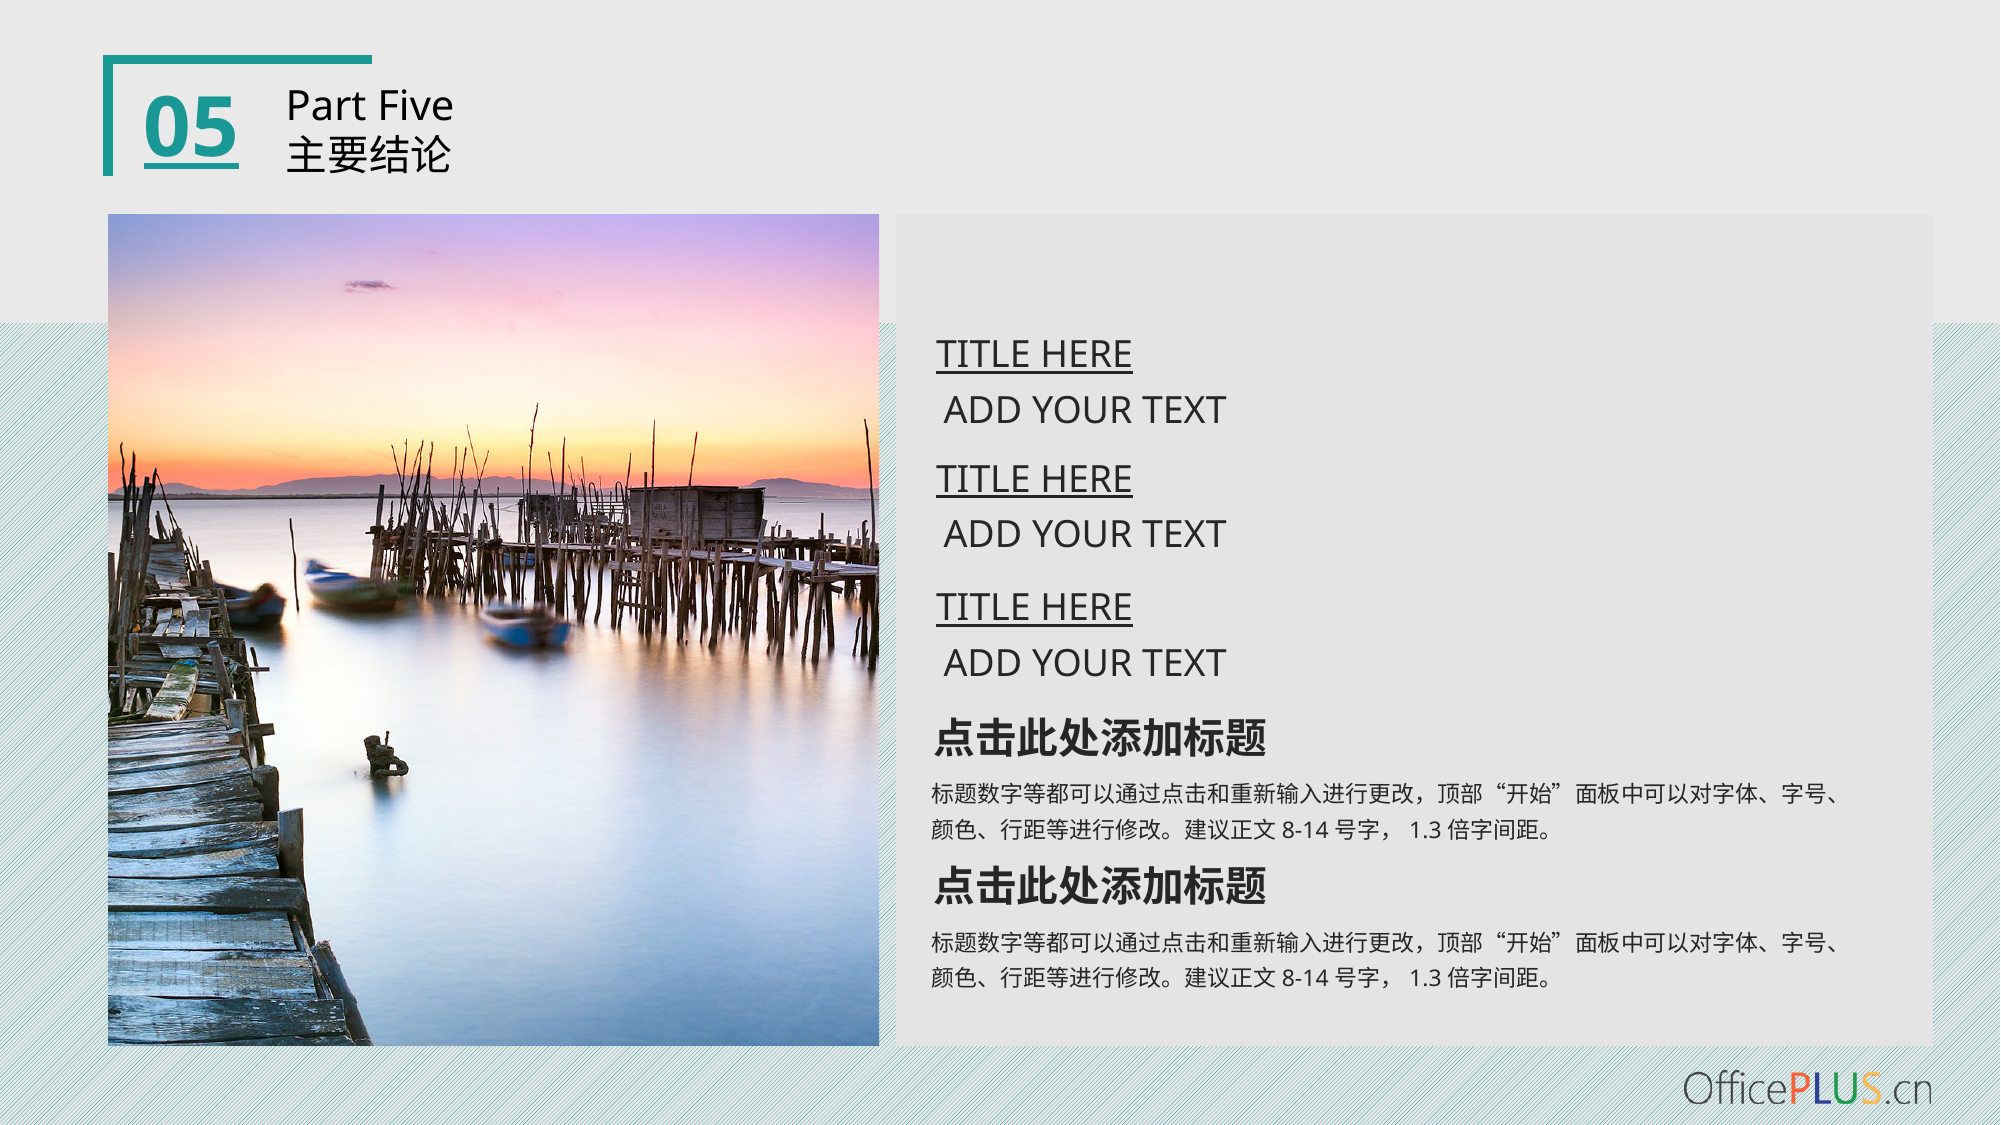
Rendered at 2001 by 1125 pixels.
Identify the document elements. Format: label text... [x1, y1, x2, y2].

text_box Part Five 主要结论 [270, 71, 631, 186]
picture [1684, 1070, 1931, 1104]
text_box 标题数字等都可以通过点击和重新输入进行更改，顶部“开始”面板中可以对字体、字号、颜色、行距等进行修改。建议正文8-14号字，1.3倍字间距。 [916, 912, 1881, 999]
text_box ADD YOUR TEXT [928, 631, 1242, 692]
text_box ADD YOUR TEXT [928, 502, 1242, 563]
text_box 05 [128, 66, 271, 181]
text_box 点击此处添加标题 [918, 852, 1313, 912]
text_box ADD YOUR TEXT [928, 378, 1242, 439]
text_box TITLE HERE [921, 323, 1148, 383]
text_box 标题数字等都可以通过点击和重新输入进行更改，顶部“开始”面板中可以对字体、字号、颜色、行距等进行修改。建议正文8-14号字，1.3倍字间距。 [916, 764, 1881, 851]
text_box 点击此处添加标题 [918, 704, 1313, 764]
text_box TITLE HERE [921, 447, 1148, 508]
text_box TITLE HERE [921, 575, 1148, 636]
picture [108, 214, 880, 1046]
text_box [895, 214, 1934, 1047]
